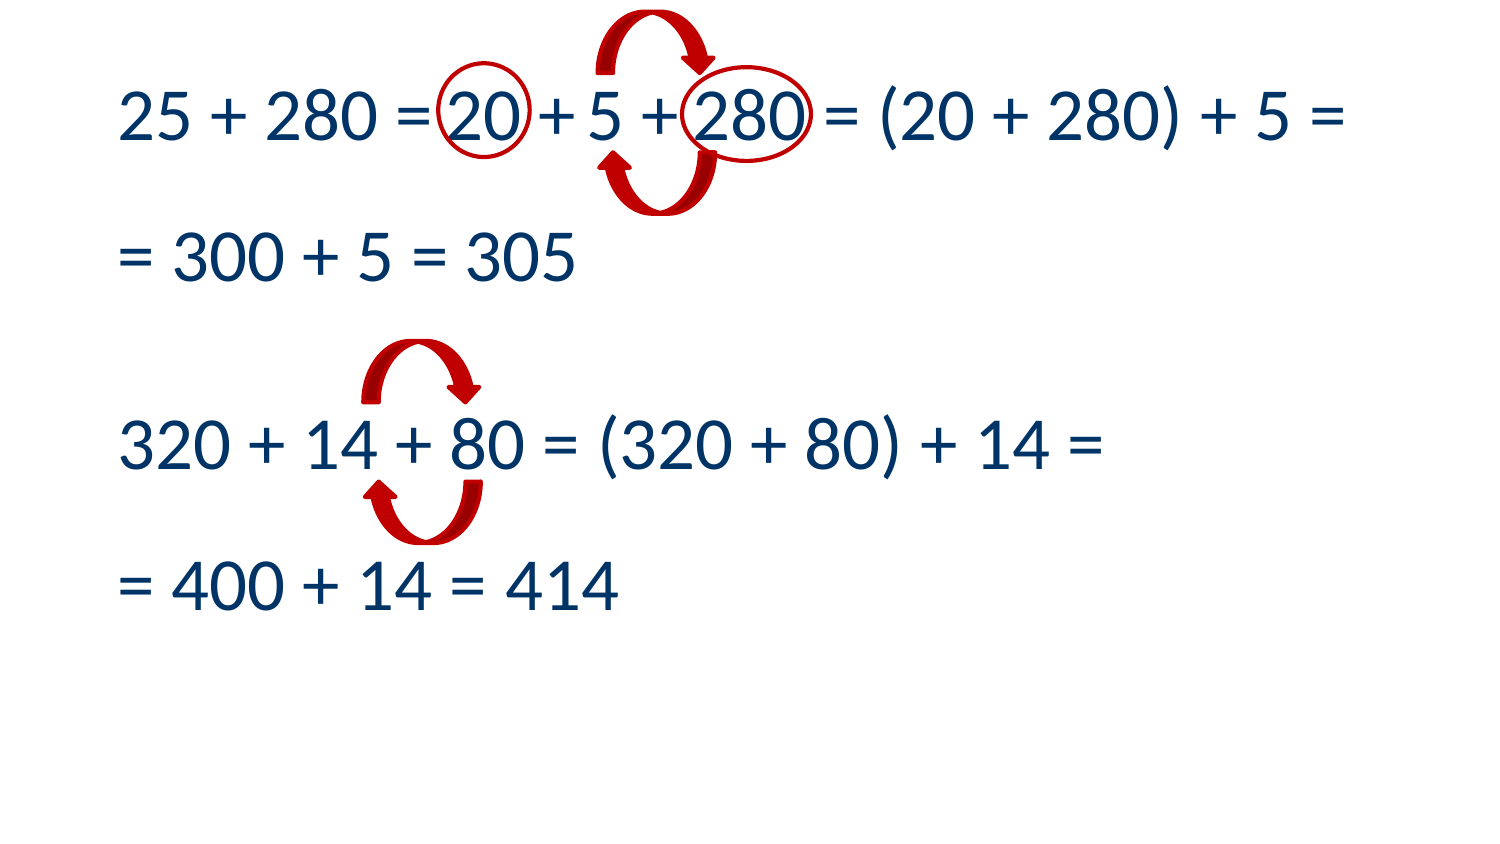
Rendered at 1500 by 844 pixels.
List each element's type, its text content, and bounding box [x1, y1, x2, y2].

text_box 320 + 14 + 80 = [102, 387, 582, 492]
text_box (320 + 80) + 14 = [582, 387, 1121, 492]
text_box = 300 + 5 = [102, 198, 449, 304]
text_box 305 [449, 198, 594, 304]
text_box (20 + 280) + 5 = [862, 58, 1363, 164]
text_box [597, 150, 717, 216]
text_box 280 = [677, 58, 862, 164]
text_box [595, 9, 716, 76]
text_box [436, 61, 532, 160]
text_box 20 + [430, 58, 571, 164]
text_box 25 + 280 = [102, 58, 430, 164]
text_box 414 [490, 528, 635, 634]
text_box [362, 479, 406, 528]
text_box [446, 479, 483, 528]
text_box 5 + [571, 58, 677, 164]
text_box = 400 + 14 = [102, 528, 490, 634]
text_box [679, 65, 814, 164]
text_box [361, 338, 482, 405]
